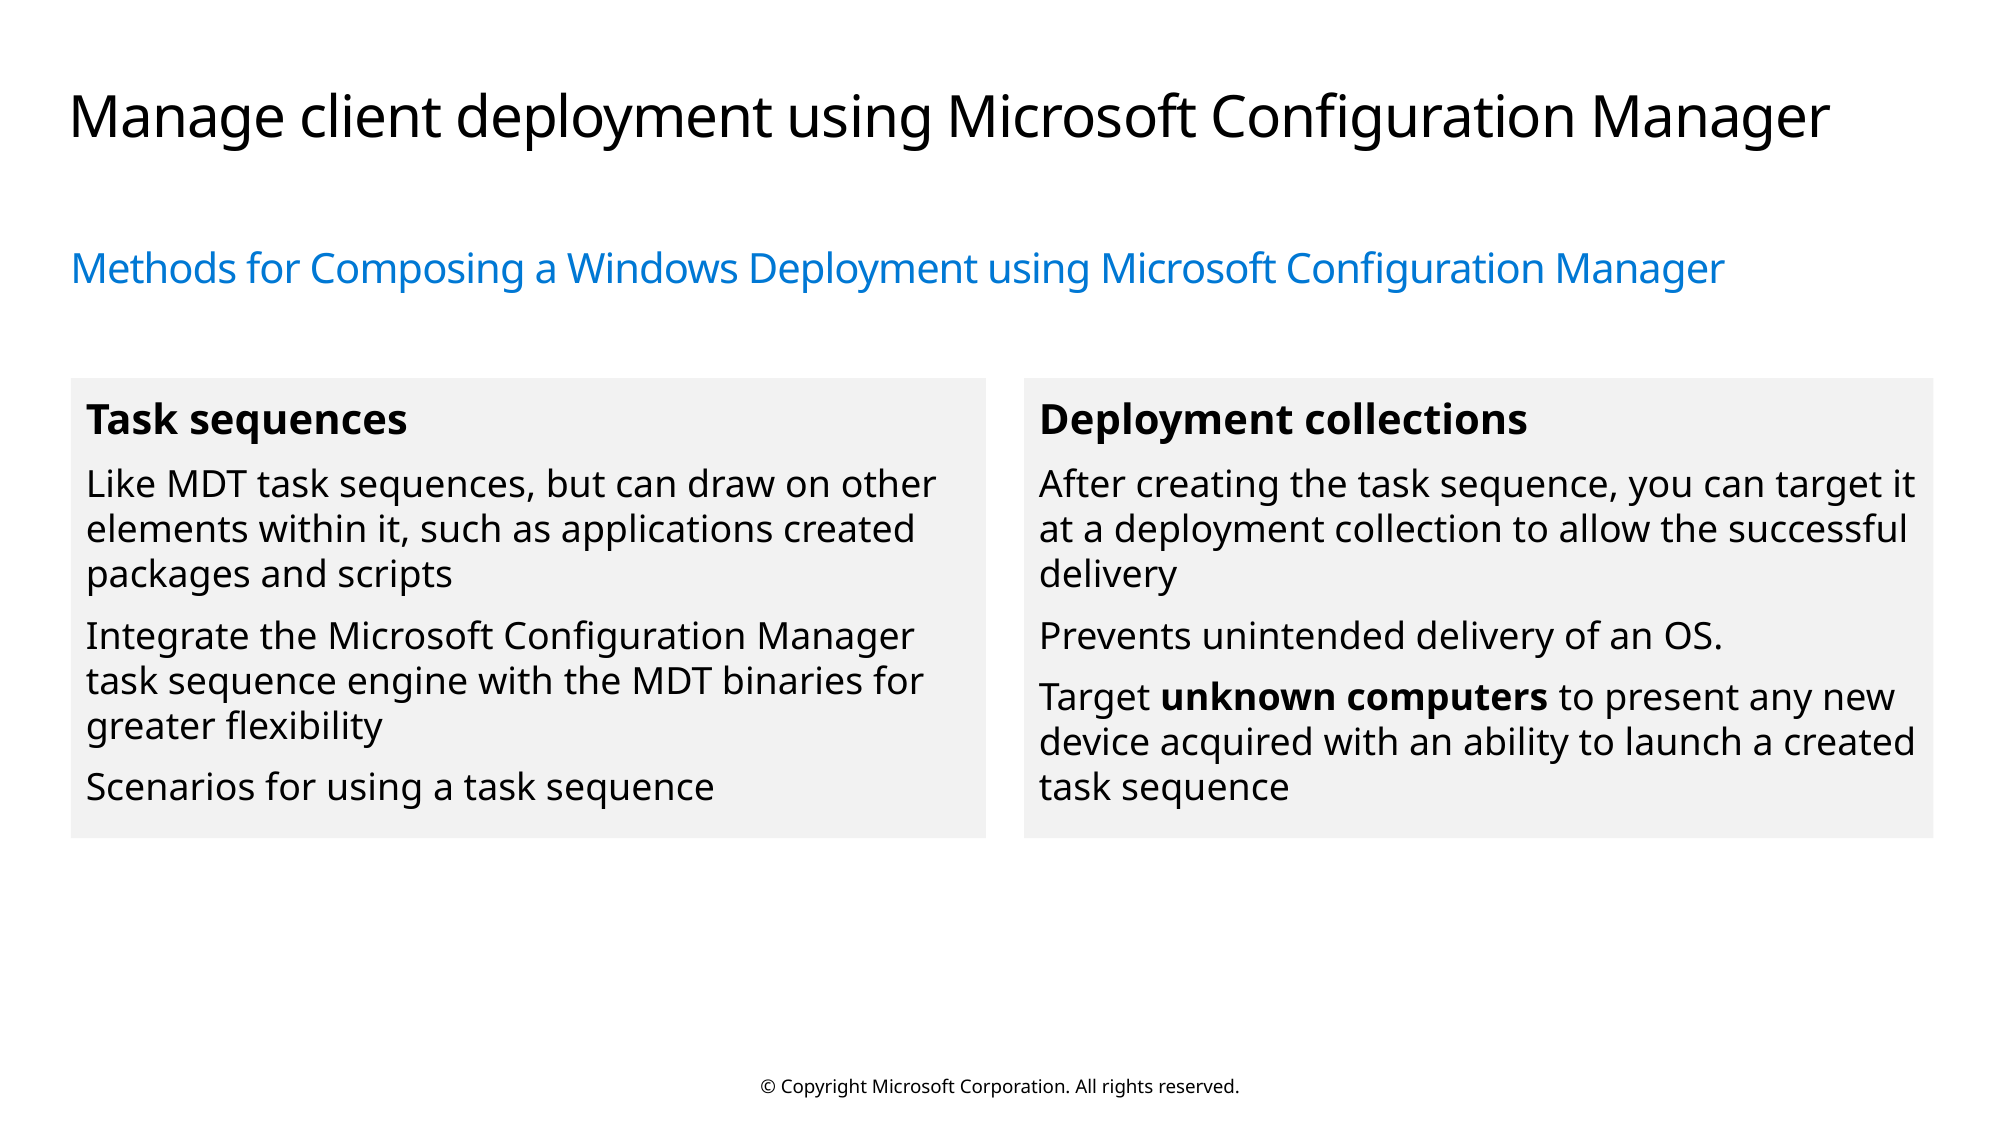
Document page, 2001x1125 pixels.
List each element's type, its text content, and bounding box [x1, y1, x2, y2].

list Methods for Composing a Windows Deployment using Microsoft Configuration Manager [70, 233, 1931, 300]
text_box Task sequences Like MDT task sequences, but can draw on other elements within it, such as applications created packages and scripts Integrate the Microsoft Configuration Manager task sequence engine with the MDT binaries for greater flexibility Scenarios for using a task sequence [70, 378, 986, 839]
title Manage client deployment using Microsoft Configuration Manager [68, 72, 1930, 178]
text_box Deployment collections After creating the task sequence, you can target it at a deployment collection to allow the successful delivery Prevents unintended delivery of an OS. Target unknown computers to present any new device acquired with an ability to launch a created task sequence [1024, 378, 1934, 839]
